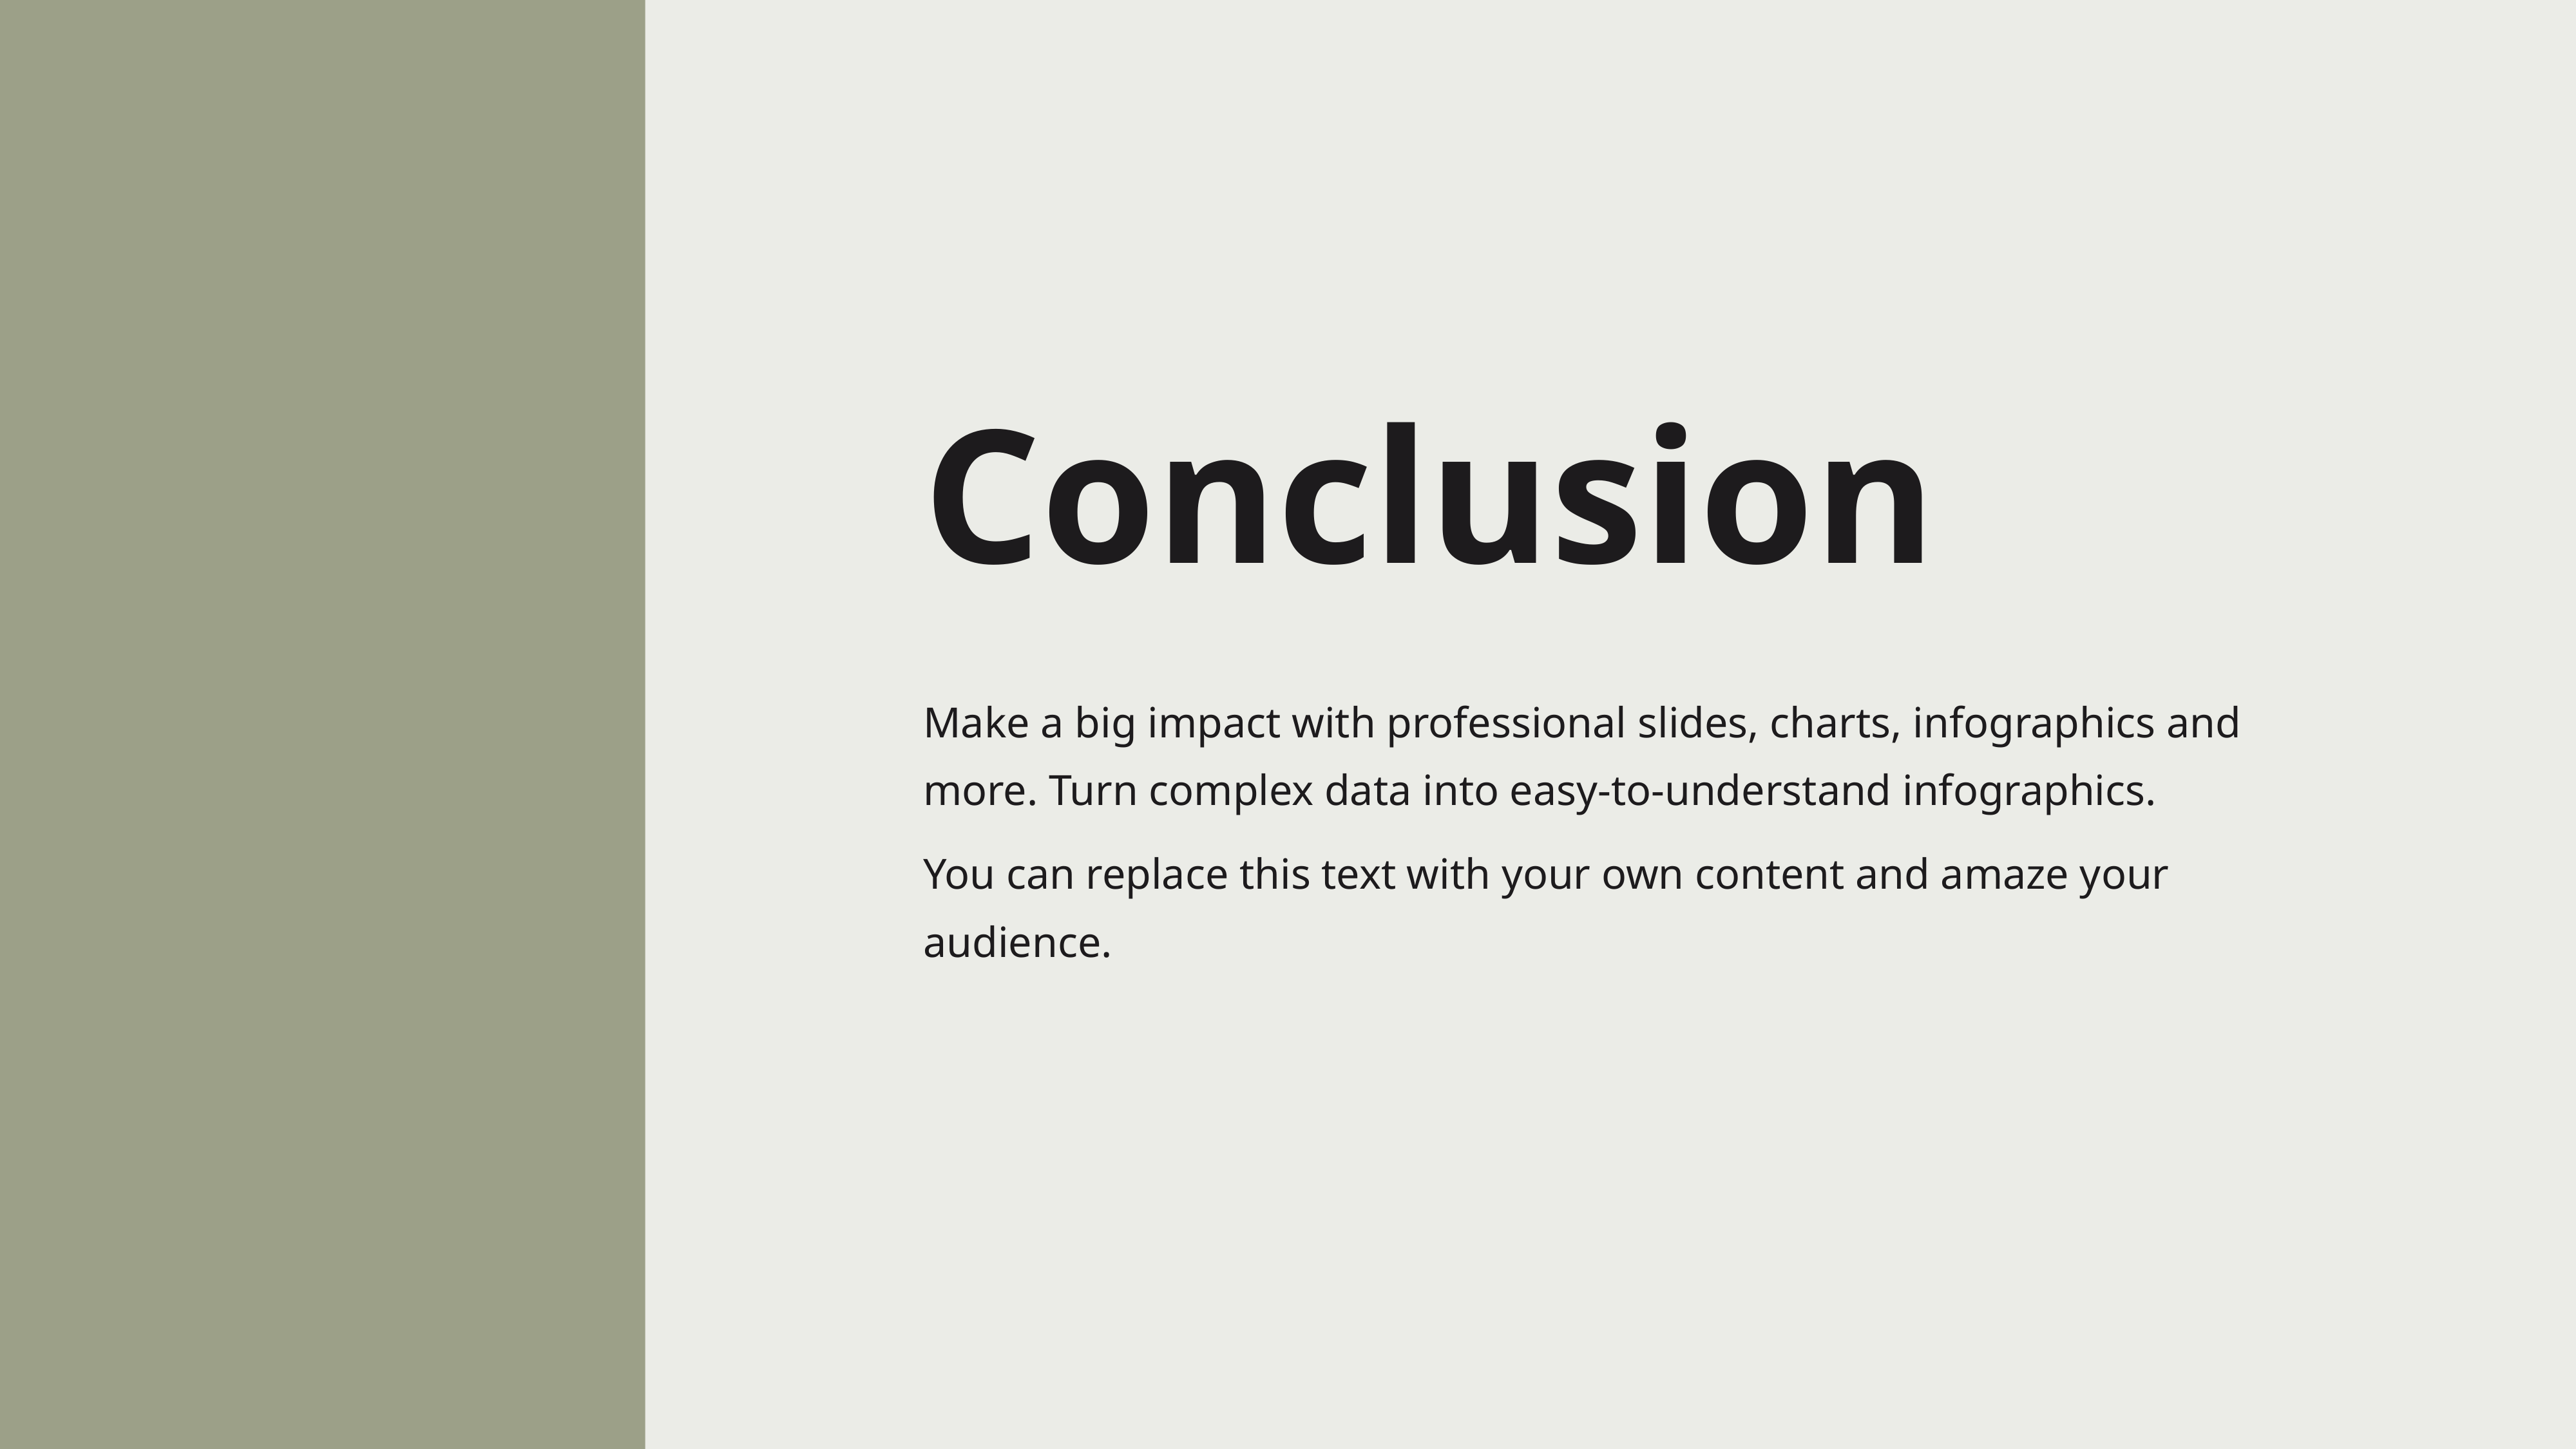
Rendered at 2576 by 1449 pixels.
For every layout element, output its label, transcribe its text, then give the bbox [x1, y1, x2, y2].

text_box Make a big impact with professional slides, charts, infographics and more. Turn complex data into easy-to-understand infographics. You can replace this text with your own content and amaze your audience. [913, 673, 2291, 971]
text_box Conclusion [913, 350, 2291, 605]
text_box [0, 0, 646, 1449]
